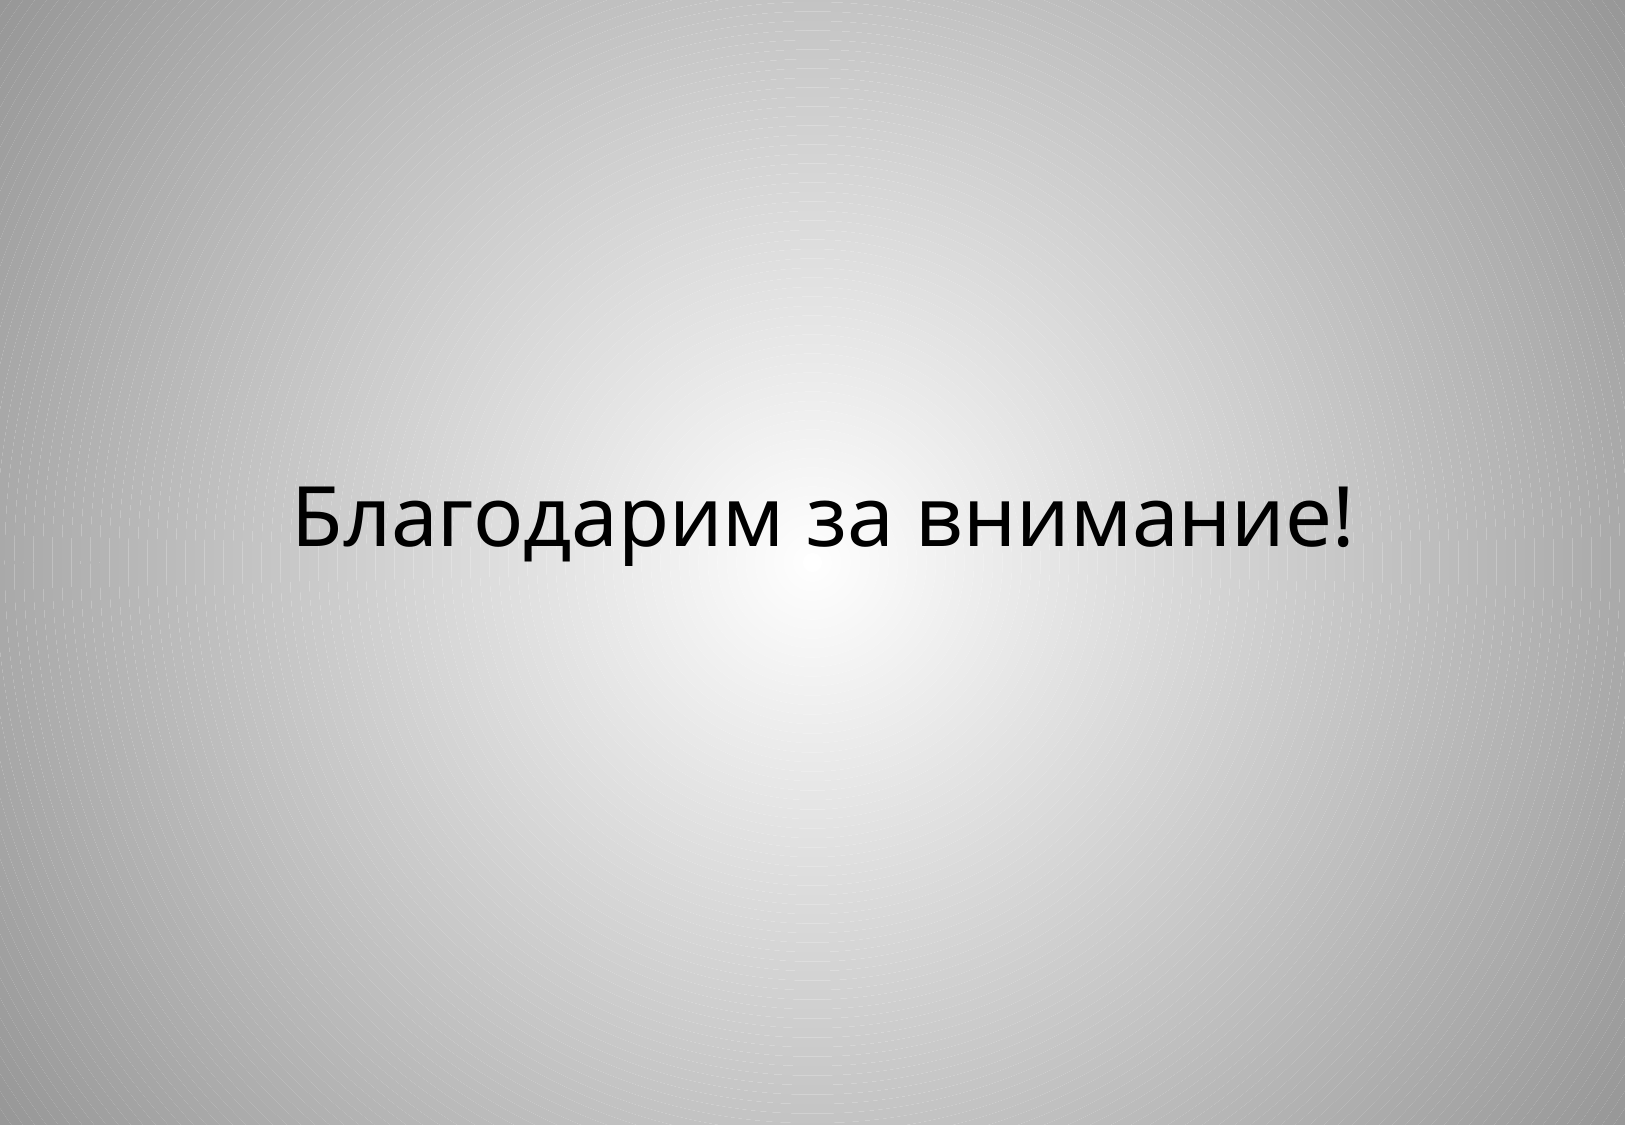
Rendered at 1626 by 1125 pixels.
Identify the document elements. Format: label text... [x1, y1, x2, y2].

text_box Благодарим за внимание! [277, 456, 1371, 571]
